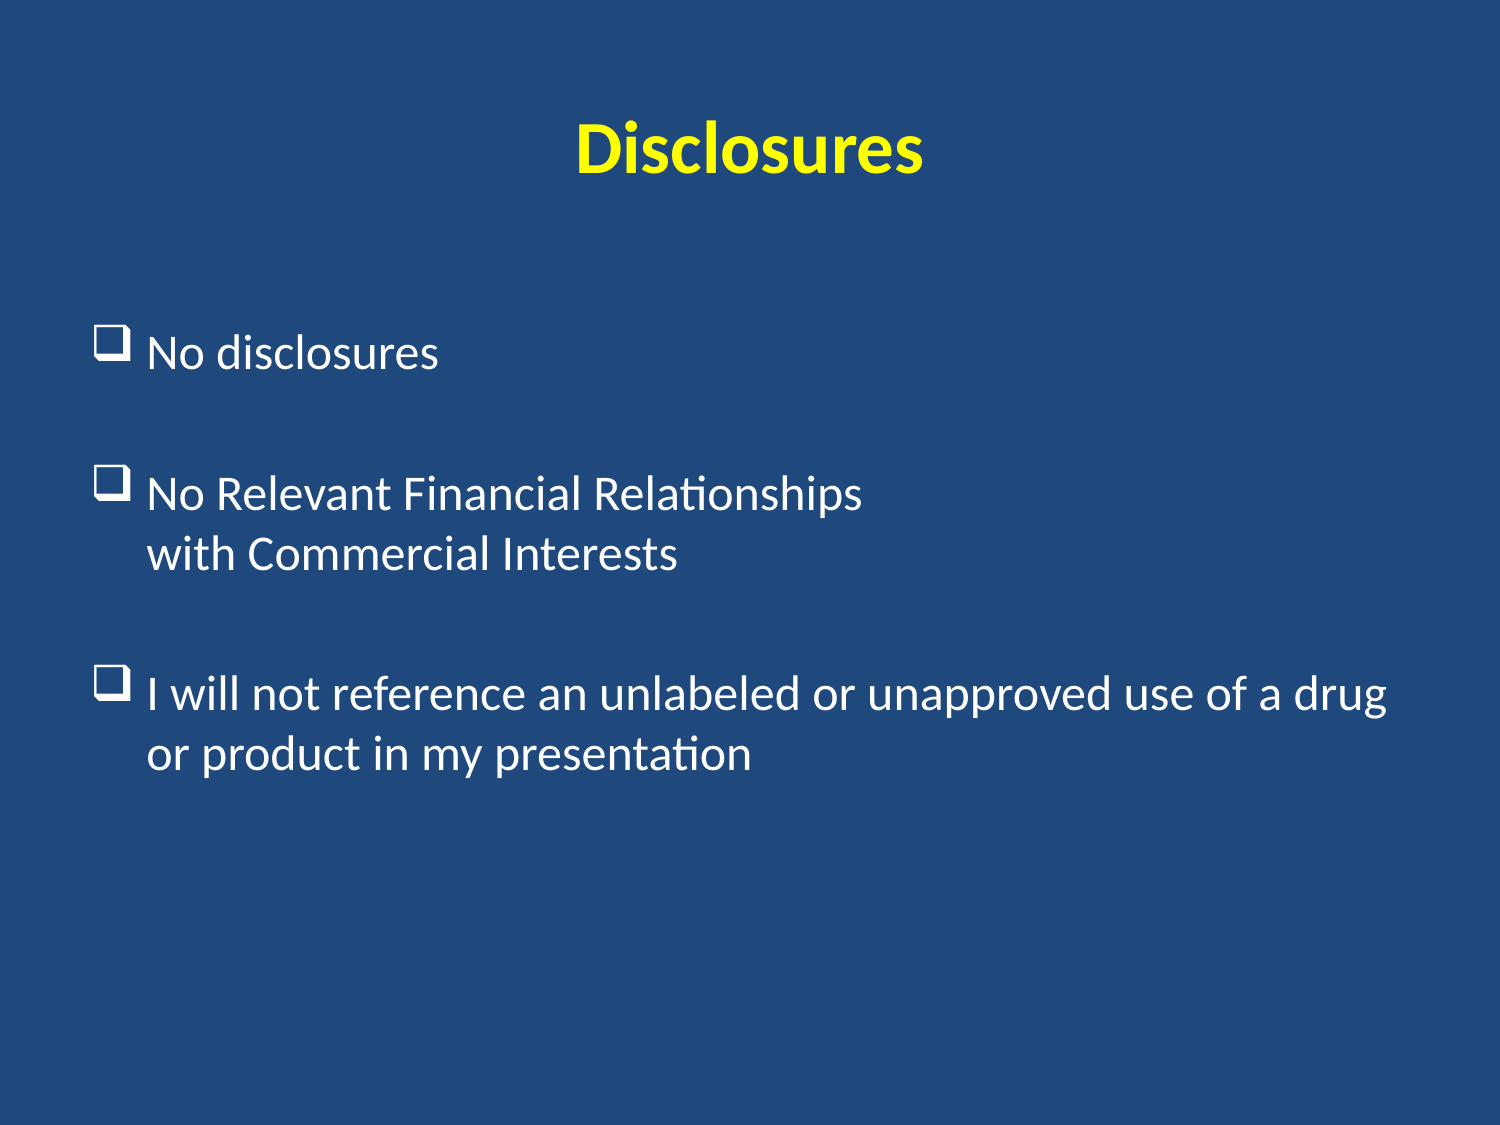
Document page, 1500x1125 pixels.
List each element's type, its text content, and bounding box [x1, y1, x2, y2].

list No disclosures No Relevant Financial Relationships with Commercial Interests I will not reference an unlabeled or unapproved use of a drug or product in my presentation [75, 312, 1425, 888]
title Disclosures [75, 50, 1425, 238]
